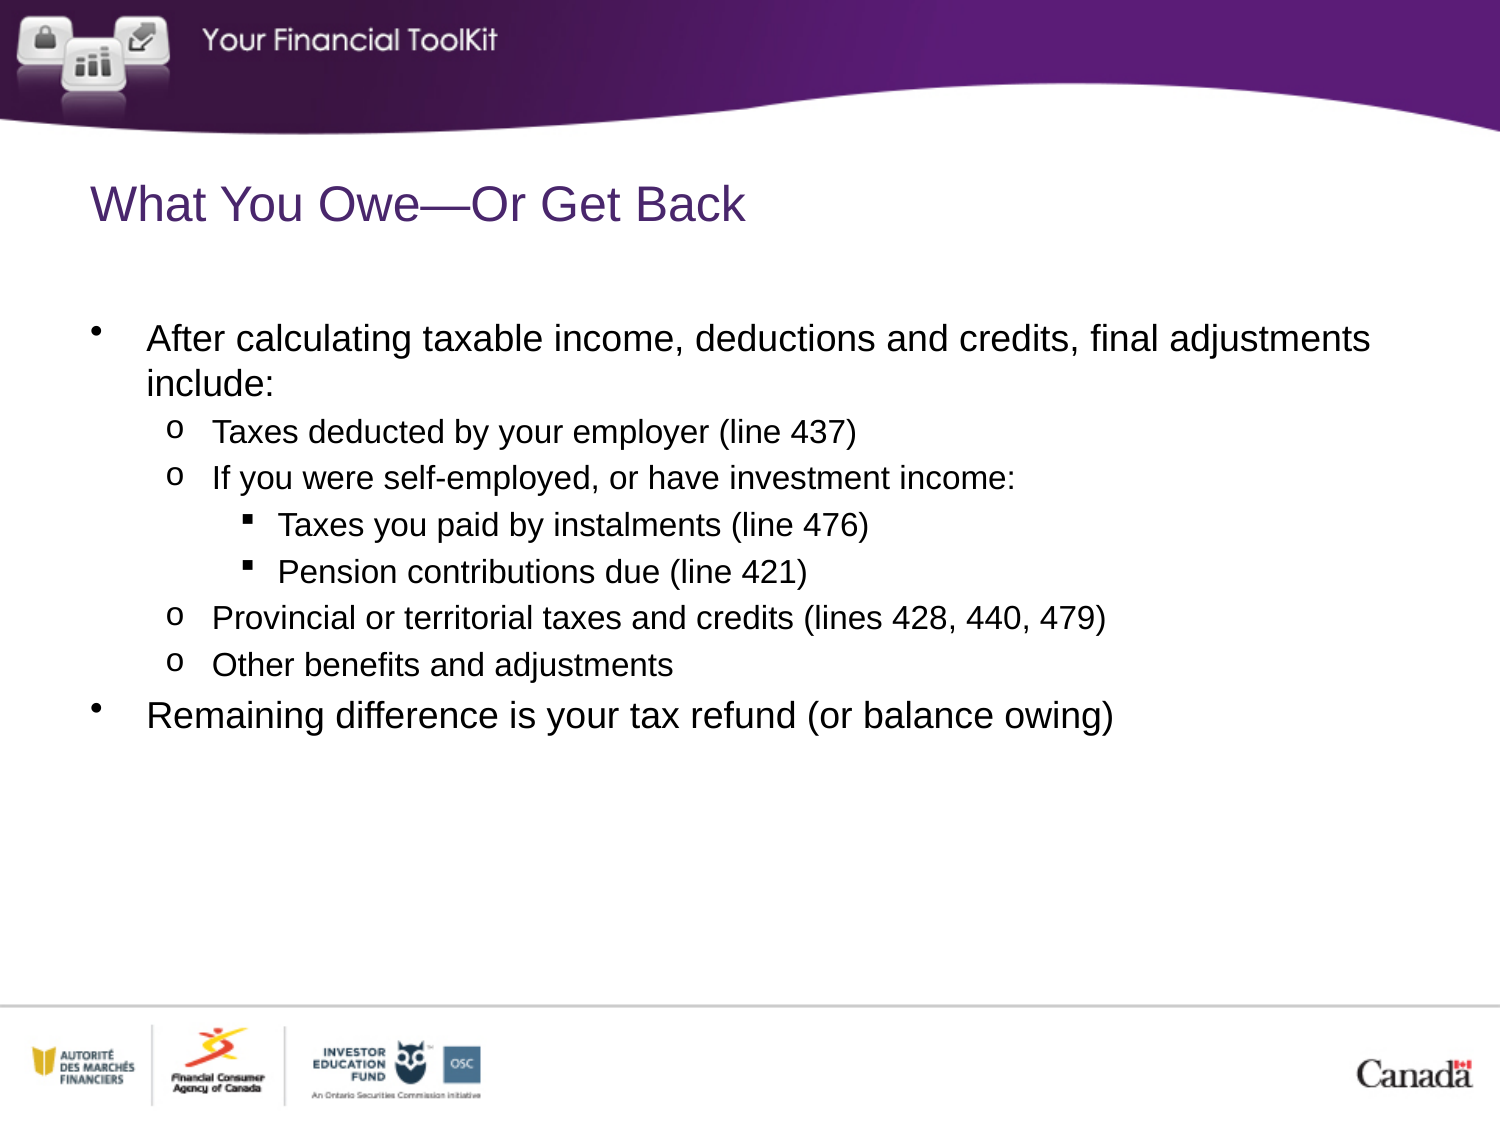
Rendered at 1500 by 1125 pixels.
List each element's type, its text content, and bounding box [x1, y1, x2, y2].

list After calculating taxable income, deductions and credits, final adjustments include: Taxes deducted by your employer (line 437) If you were self-employed, or have investment income: Taxes you paid by instalments (line 476) Pension contributions due (line 421) Provincial or territorial taxes and credits (lines 428, 440, 479) Other benefits and adjustments Remaining difference is your tax refund (or balance owing) [75, 305, 1425, 968]
title What You Owe—Or Get Back [75, 164, 1211, 305]
picture [0, 0, 1500, 1125]
